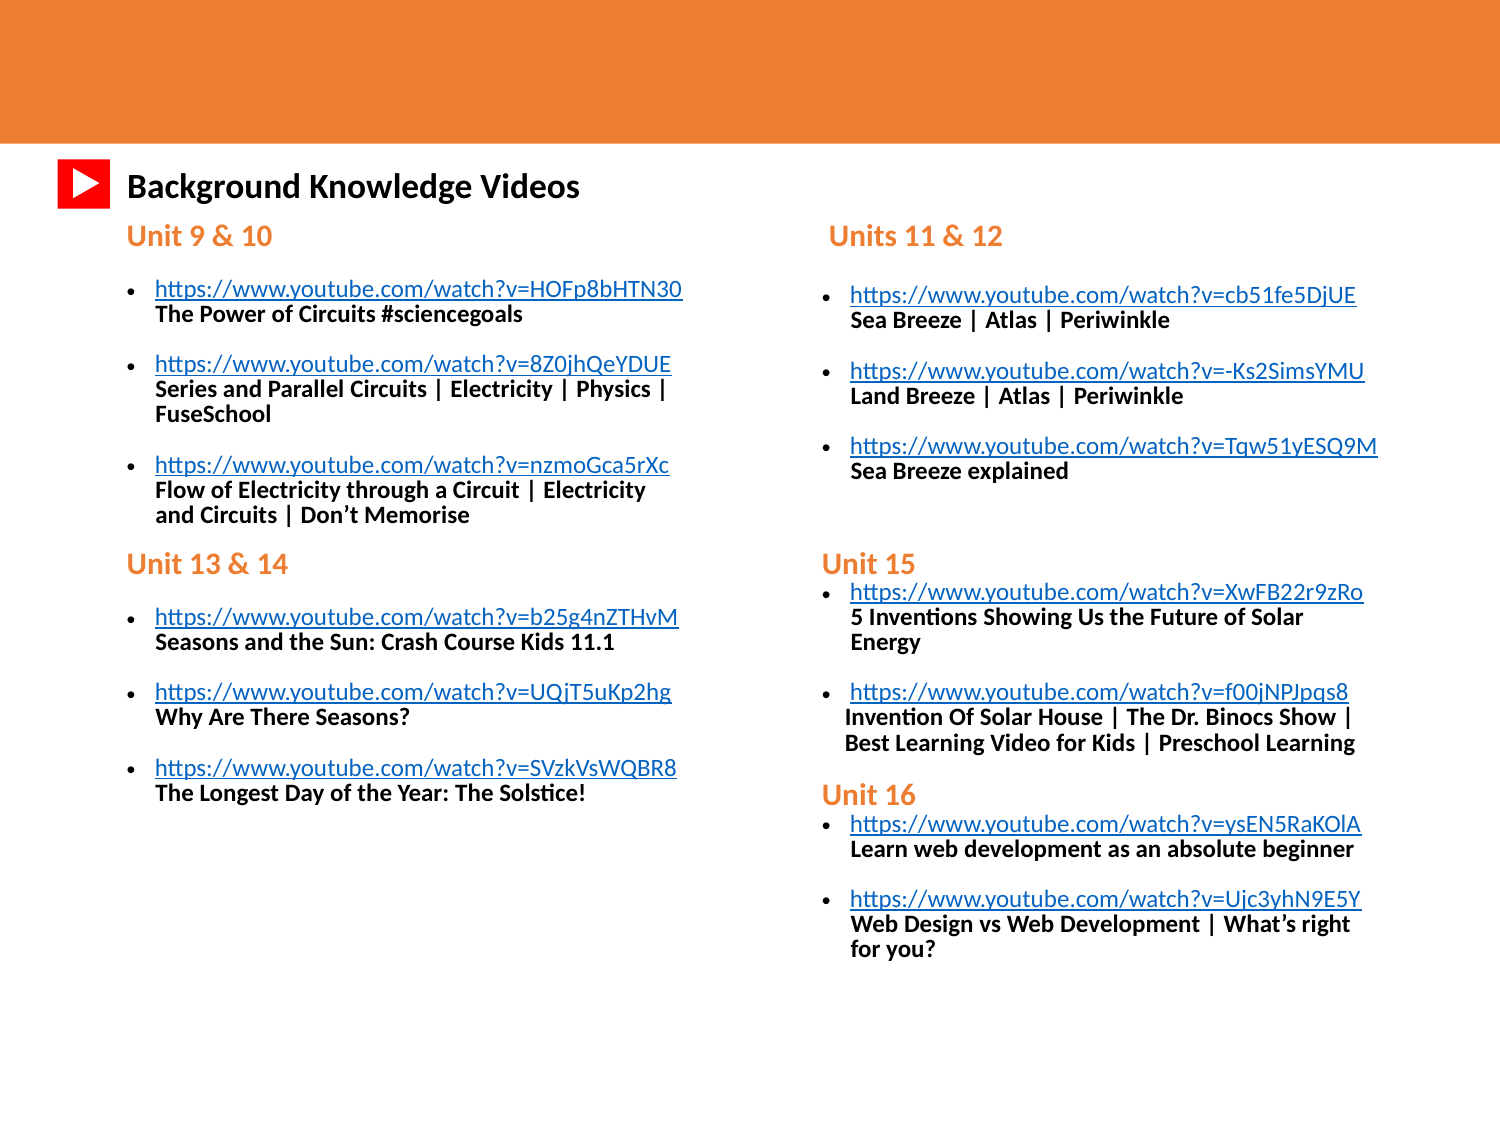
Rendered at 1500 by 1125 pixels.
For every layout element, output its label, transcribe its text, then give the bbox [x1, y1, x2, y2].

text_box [57, 159, 110, 209]
text_box [0, 0, 1500, 145]
text_box Background Knowledge Videos [113, 155, 595, 213]
table_header Units 11 & 12 https://www.youtube.com/watch?v=cb51fe5DjUE Sea Breeze | Atlas | Periwinkle https://www.youtube.com/watch?v=-Ks2SimsYMU Land Breeze | Atlas | Periwinkle https://www.youtube.com/watch?v=Tqw51yESQ9M Sea Breeze explained [807, 215, 1459, 543]
table_cell Unit 15 https://www.youtube.com/watch?v=XwFB22r9zRo 5 Inventions Showing Us the Future of Solar Energy https://www.youtube.com/watch?v=f00jNPJpqs8 Invention Of Solar House | The Dr. Binocs Show | Best Learning Video for Kids | Preschool Learning Unit 16 https://www.youtube.com/watch?v=ysEN5RaKOlA Learn web development as an absolute beginner https://www.youtube.com/watch?v=Ujc3yhN9E5Y Web Design vs Web Development | What’s right for you? [807, 543, 1459, 1125]
table_header Unit 9 & 10 https://www.youtube.com/watch?v=HOFp8bHTN30 The Power of Circuits #sciencegoals https://www.youtube.com/watch?v=8Z0jhQeYDUE Series and Parallel Circuits | Electricity | Physics | FuseSchool https://www.youtube.com/watch?v=nzmoGca5rXc Flow of Electricity through a Circuit | Electricity and Circuits | Don’t Memorise [112, 215, 807, 543]
table_cell Unit 13 & 14 https://www.youtube.com/watch?v=b25g4nZTHvM Seasons and the Sun: Crash Course Kids 11.1 https://www.youtube.com/watch?v=UQjT5uKp2hg Why Are There Seasons? https://www.youtube.com/watch?v=SVzkVsWQBR8 The Longest Day of the Year: The Solstice! [112, 543, 807, 1125]
